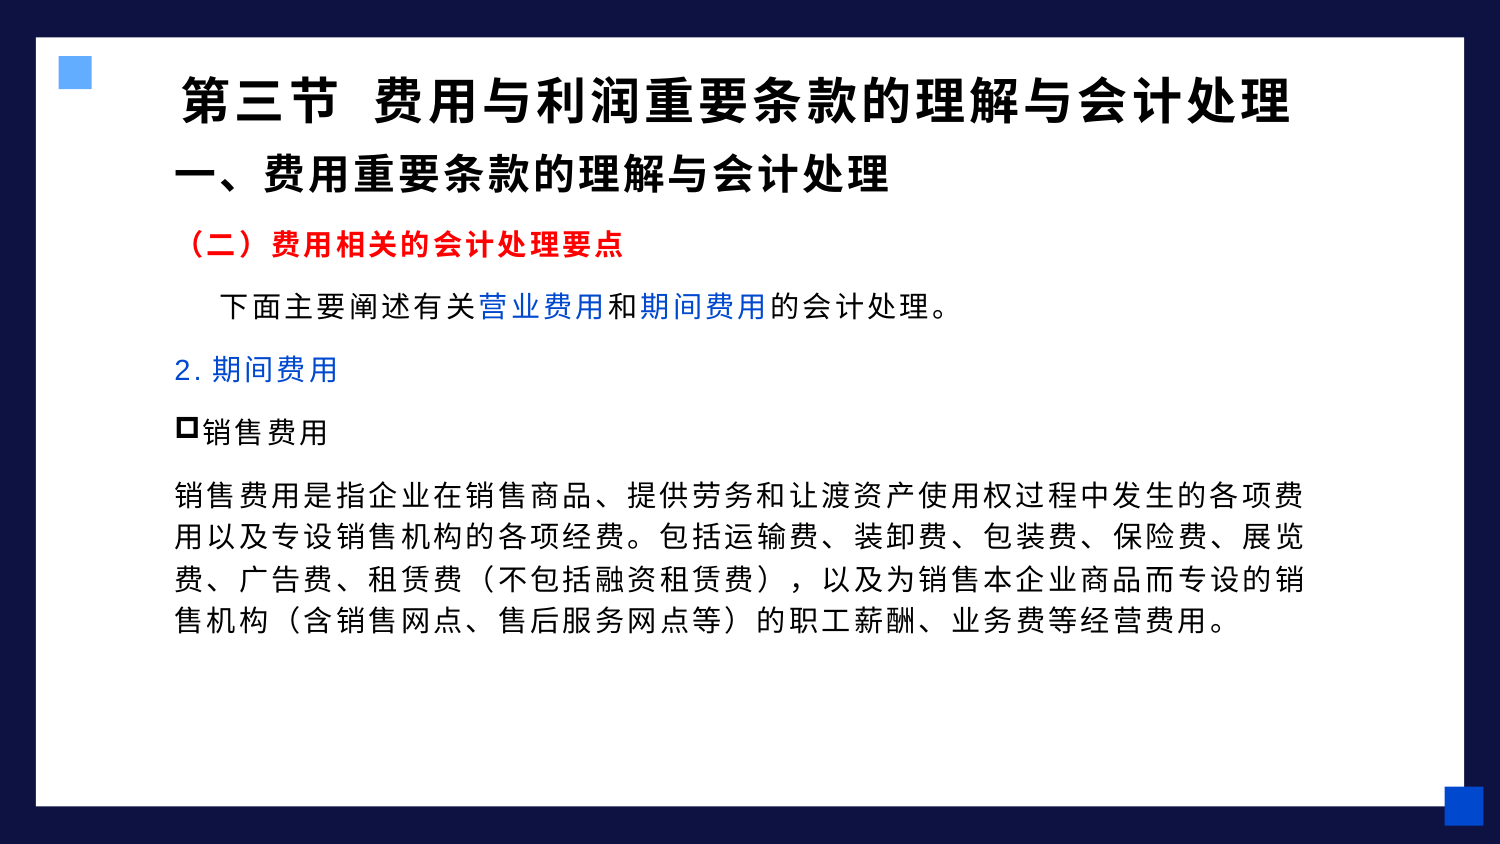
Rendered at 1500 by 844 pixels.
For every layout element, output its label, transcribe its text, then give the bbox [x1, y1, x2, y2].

title 第三节 费用与利润重要条款的理解与会计处理 [141, 48, 1327, 139]
list 一、费用重要条款的理解与会计处理 （二）费用相关的会计处理要点 下面主要阐述有关营业费用和期间费用的会计处理。 2.期间费用 销售费用 销售费用是指企业在销售商品、提供劳务和让渡资产使用权过程中发生的各项费用以及专设销售机构的各项经费。包括运输费、装卸费、包装费、保险费、展览费、广告费、租赁费（不包括融资租赁费），以及为销售本企业商品而专设的销售机构（含销售网点、售后服务网点等）的职工薪酬、业务费等经营费用。 [157, 137, 1343, 563]
